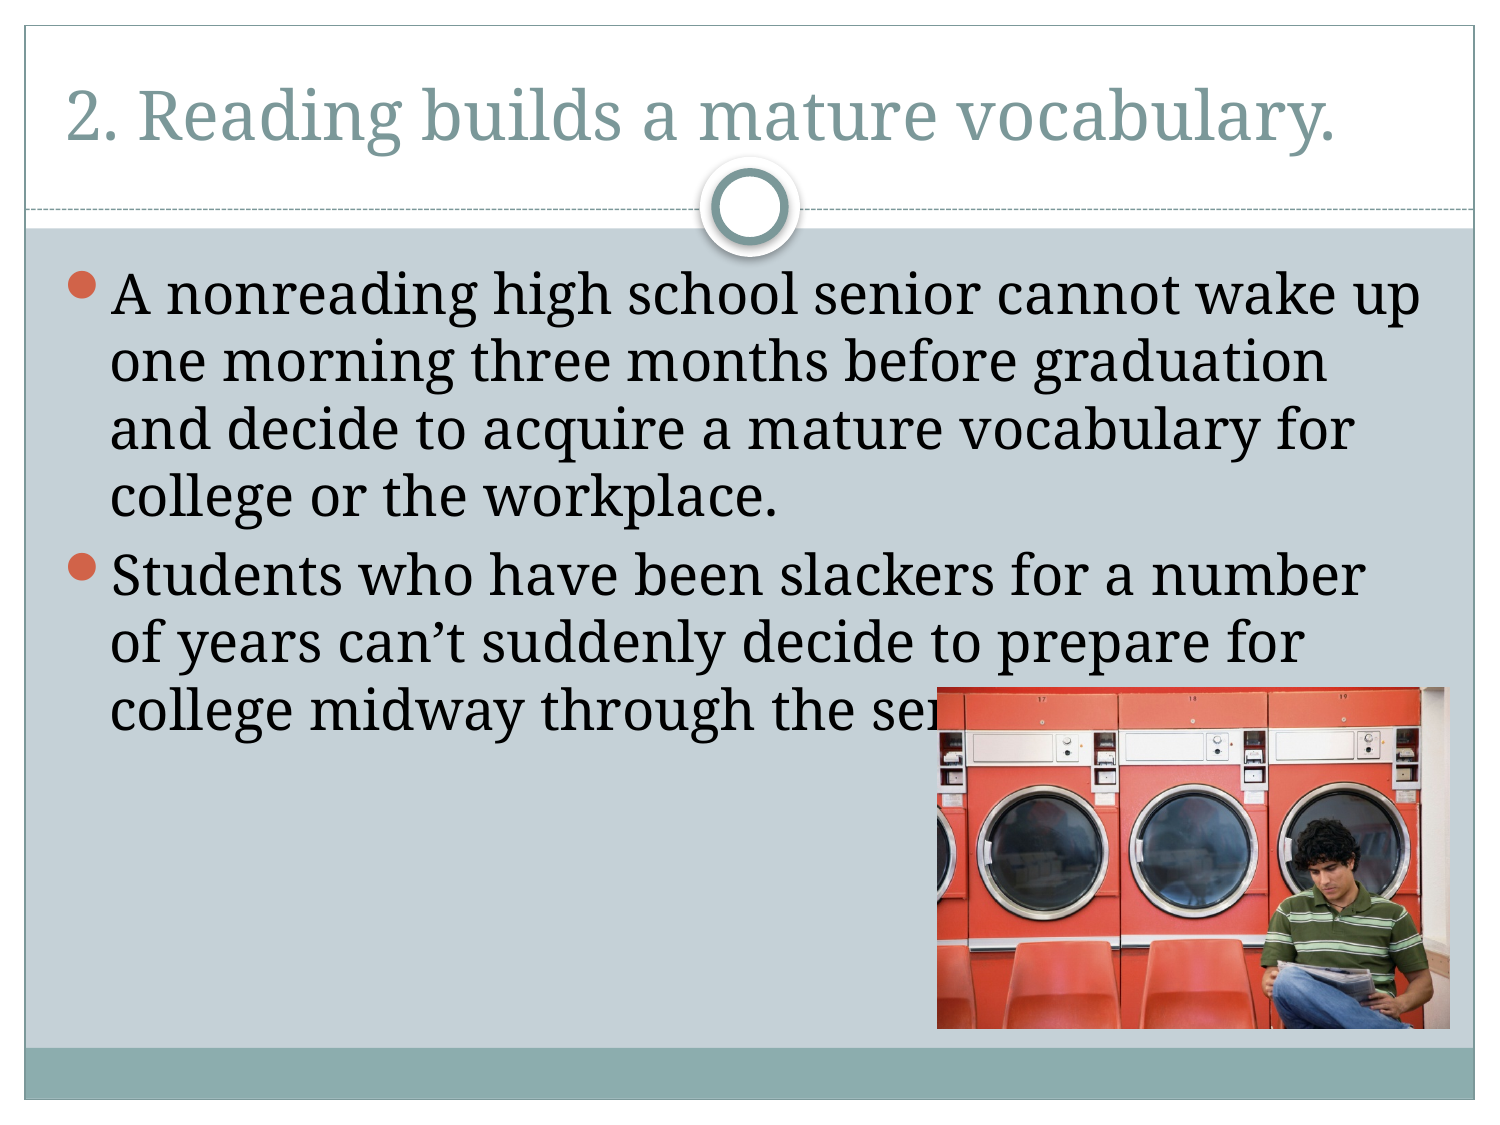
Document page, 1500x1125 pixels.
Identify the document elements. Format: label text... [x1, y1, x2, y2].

picture [937, 687, 1451, 1030]
list A nonreading high school senior cannot wake up one morning three months before graduation and decide to acquire a mature vocabulary for college or the workplace. Students who have been slackers for a number of years can’t suddenly decide to prepare for college midway through the senior year. [49, 250, 1445, 1001]
title 2. Reading builds a mature vocabulary. [49, 37, 1450, 162]
